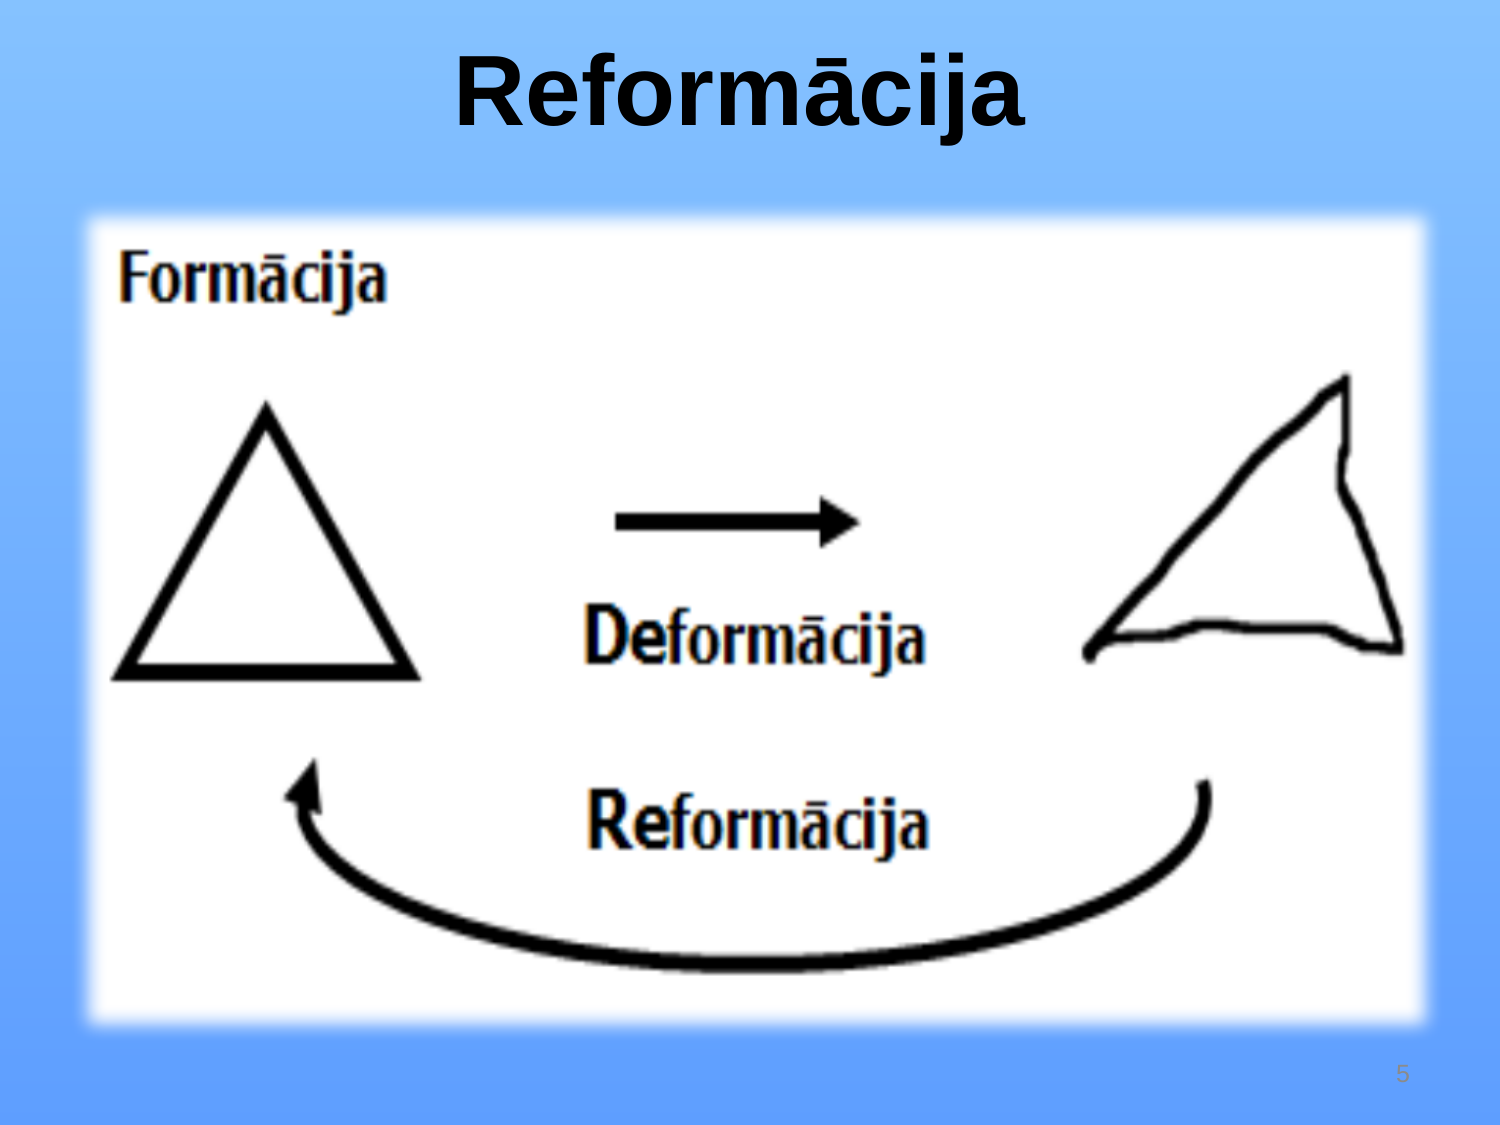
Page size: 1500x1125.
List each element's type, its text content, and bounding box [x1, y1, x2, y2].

text_box 5 [1074, 1050, 1425, 1103]
title Reformācija [64, 30, 1416, 141]
picture [70, 198, 1444, 1044]
